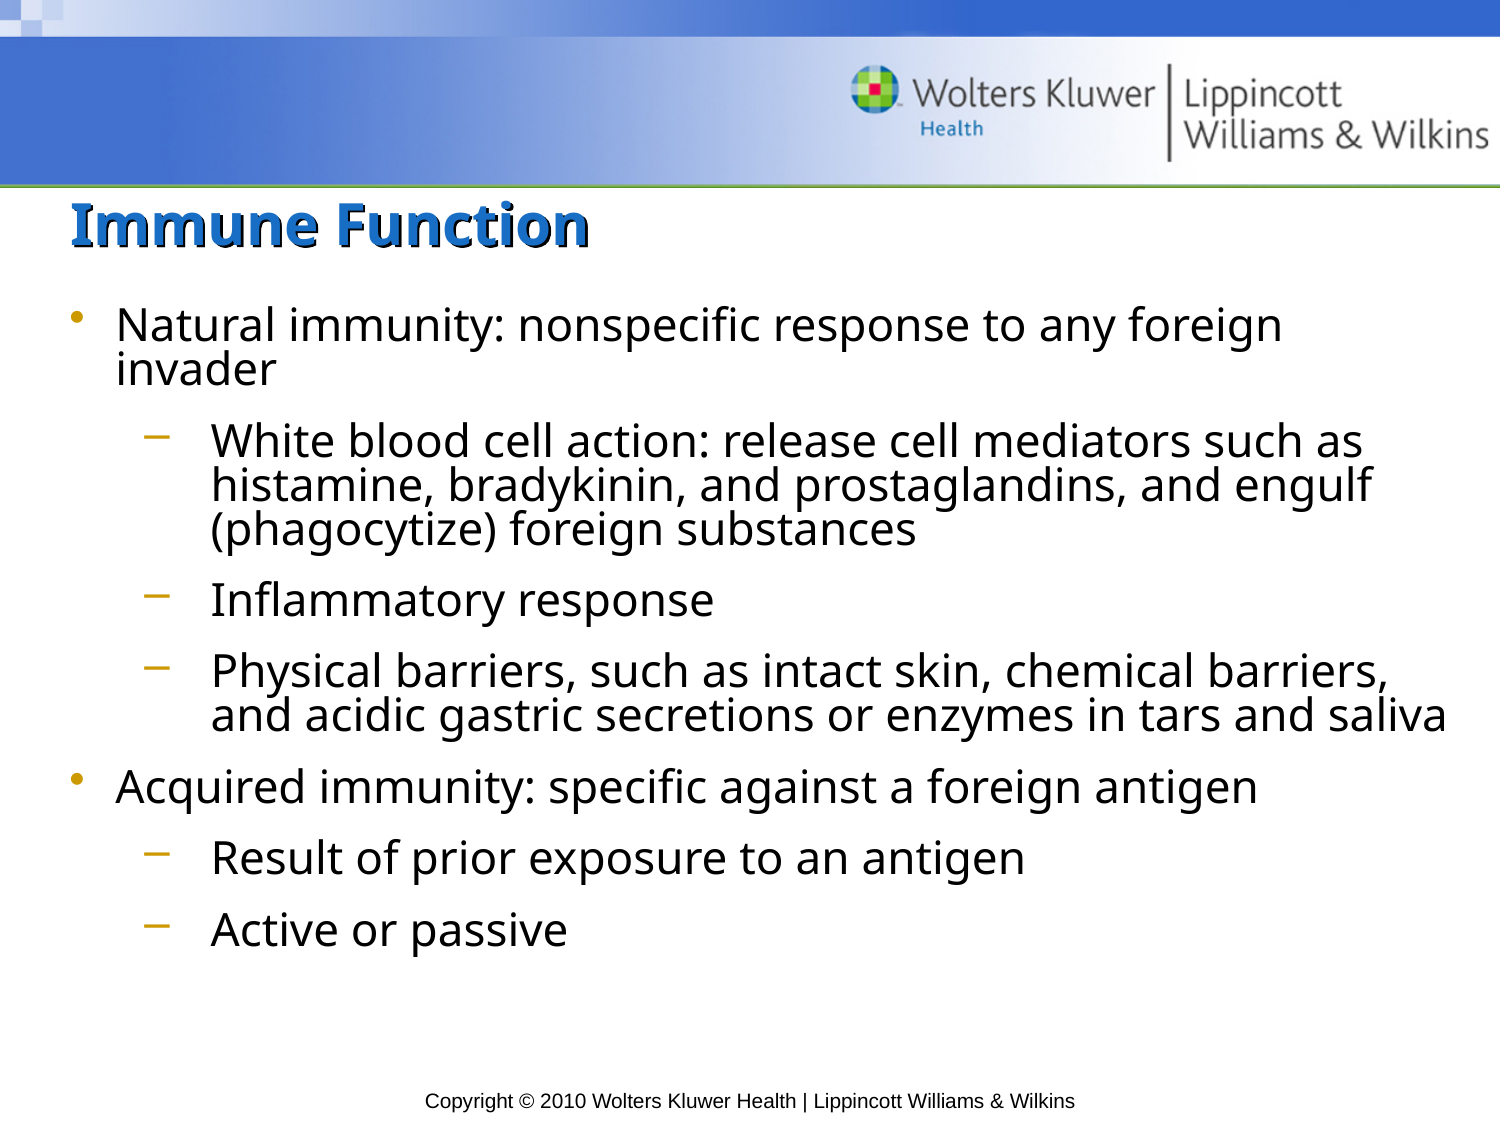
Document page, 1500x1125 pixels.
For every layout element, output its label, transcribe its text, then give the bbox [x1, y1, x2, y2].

list Natural immunity: nonspecific response to any foreign invader White blood cell action: release cell mediators such as histamine, bradykinin, and prostaglandins, and engulf (phagocytize) foreign substances Inflammatory response Physical barriers, such as intact skin, chemical barriers, and acidic gastric secretions or enzymes in tars and saliva Acquired immunity: specific against a foreign antigen Result of prior exposure to an antigen Active or passive [53, 298, 1468, 1051]
title Immune Function [70, 194, 1470, 258]
picture [0, 0, 1500, 188]
